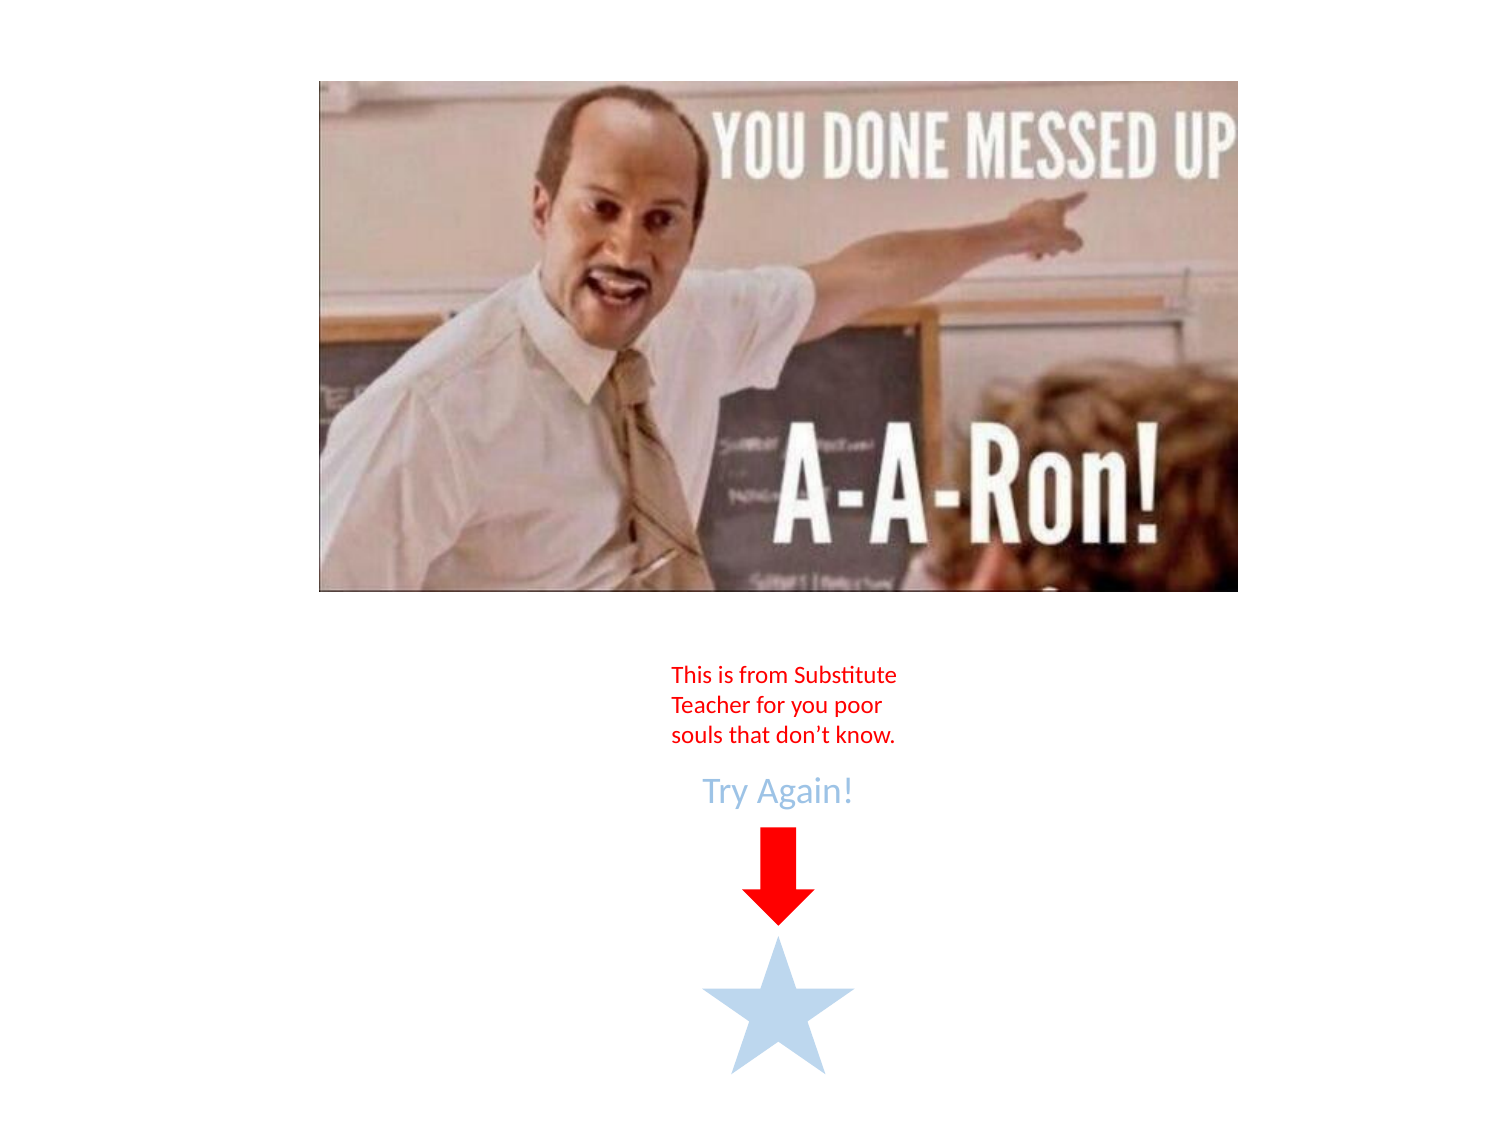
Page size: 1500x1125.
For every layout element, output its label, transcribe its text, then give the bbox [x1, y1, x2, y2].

picture [319, 81, 1238, 592]
text_box [702, 936, 855, 1075]
text_box [742, 827, 815, 926]
text_box Try Again! [576, 759, 981, 819]
text_box This is from Substitute Teacher for you poor souls that don’t know. [656, 651, 927, 756]
